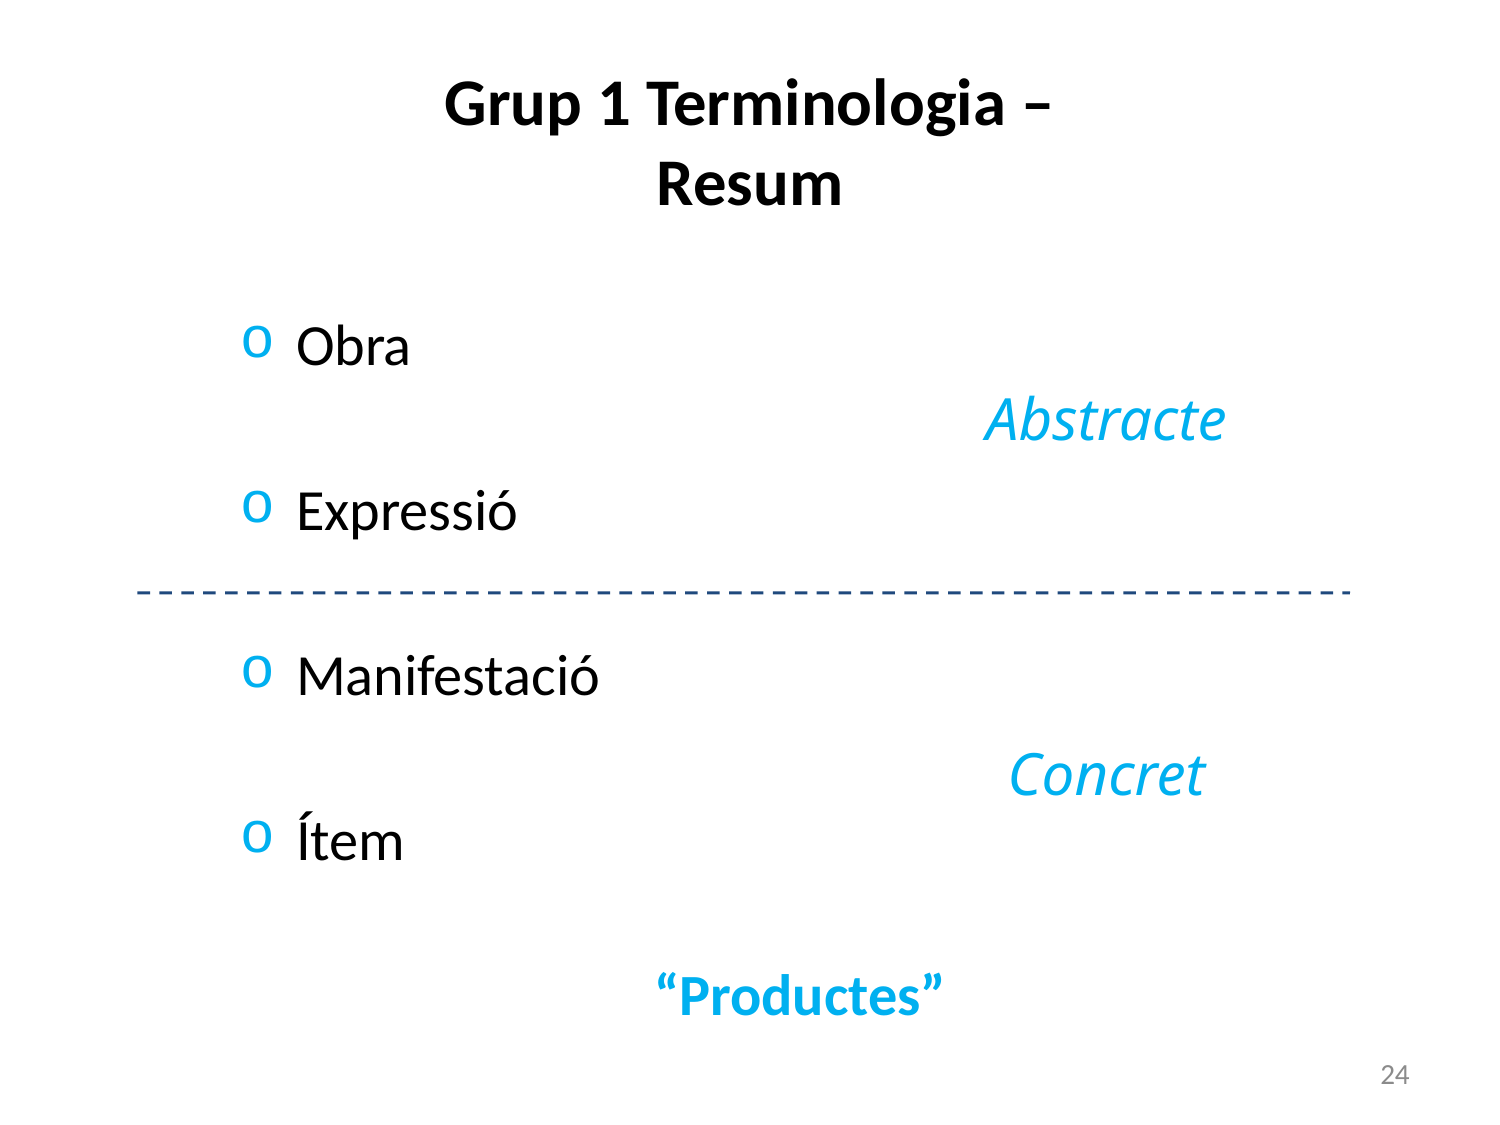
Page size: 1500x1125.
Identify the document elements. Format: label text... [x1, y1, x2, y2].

list Obra Expressió Manifestació Ítem [224, 299, 775, 913]
text_box “Productes” [525, 950, 1075, 1035]
title Grup 1 Terminologia – Resum [75, 45, 1425, 233]
slide_number 24 [1074, 1042, 1425, 1103]
text_box Abstracte Concret [862, 374, 1350, 815]
